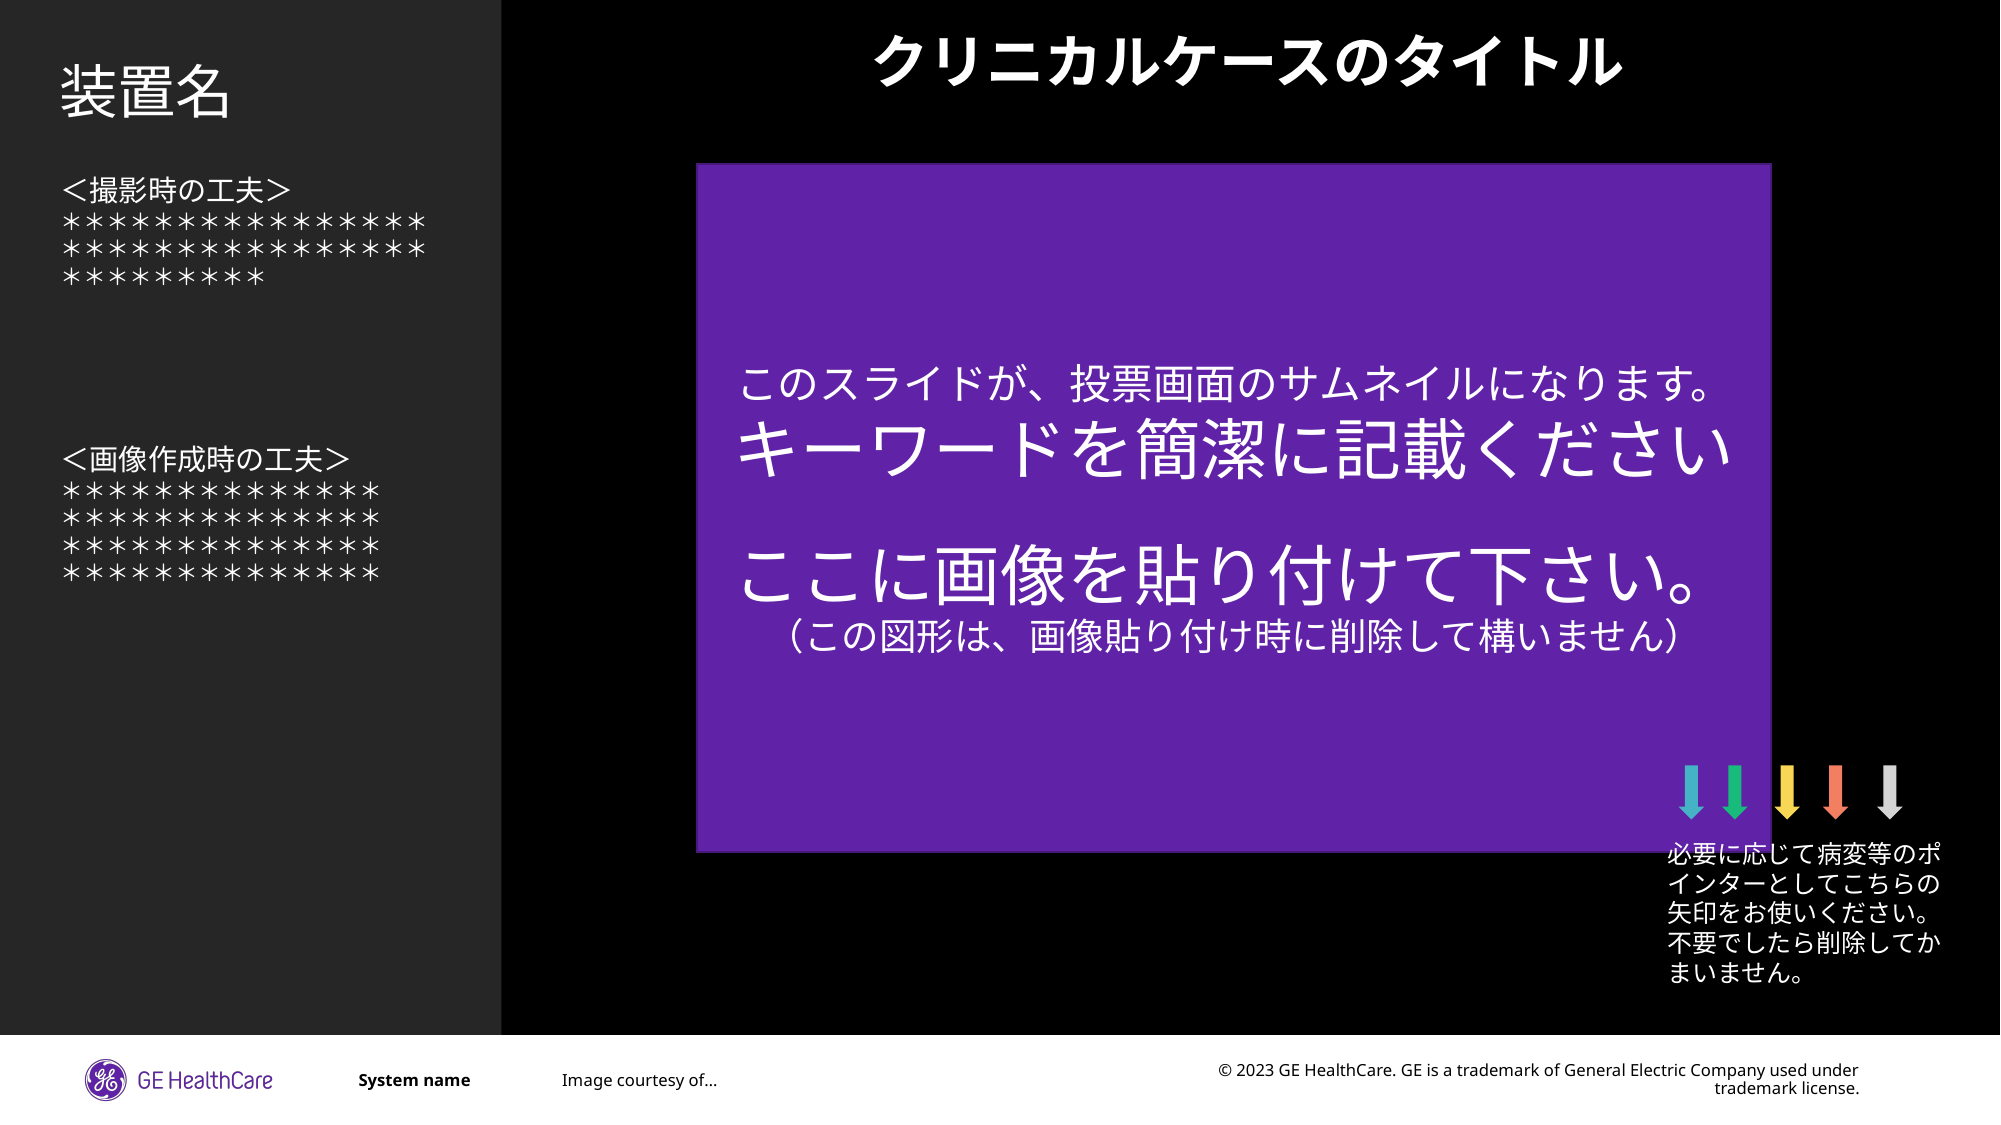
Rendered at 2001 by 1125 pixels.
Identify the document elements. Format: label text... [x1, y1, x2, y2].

text_box [1771, 764, 1803, 822]
text_box 必要に応じて病変等のポインターとしてこちらの矢印をお使いください。 不要でしたら削除してかまいません。 [1667, 838, 1956, 988]
text_box [1676, 764, 1707, 822]
picture [68, 1042, 289, 1118]
text_box [1874, 764, 1906, 822]
text_box クリニカルケースのタイトル [538, 25, 1956, 146]
text_box このスライドが、投票画面のサムネイルになります。 キーワードを簡潔に記載ください ここに画像を貼り付けて下さい。 （この図形は、画像貼り付け時に削除して構いません） [696, 163, 1772, 853]
text_box ＜撮影時の工夫＞ ＊＊＊＊＊＊＊＊＊＊＊＊＊＊＊＊＊＊＊＊＊＊＊＊＊＊＊＊＊＊＊＊ ＊＊＊＊＊＊＊＊＊ ＜画像作成時の工夫＞ ＊＊＊＊＊＊＊＊＊＊＊＊＊＊ ＊＊＊＊＊＊＊＊＊＊＊＊＊＊ ＊＊＊＊＊＊＊＊＊＊＊＊＊＊ ＊＊＊＊＊＊＊＊＊＊＊＊＊＊ [45, 168, 454, 290]
text_box [1719, 764, 1751, 822]
text_box Image courtesy of… [562, 1058, 1089, 1101]
footer System name [358, 1058, 529, 1101]
text_box 装置名 [44, 56, 498, 177]
text_box [1820, 764, 1851, 822]
